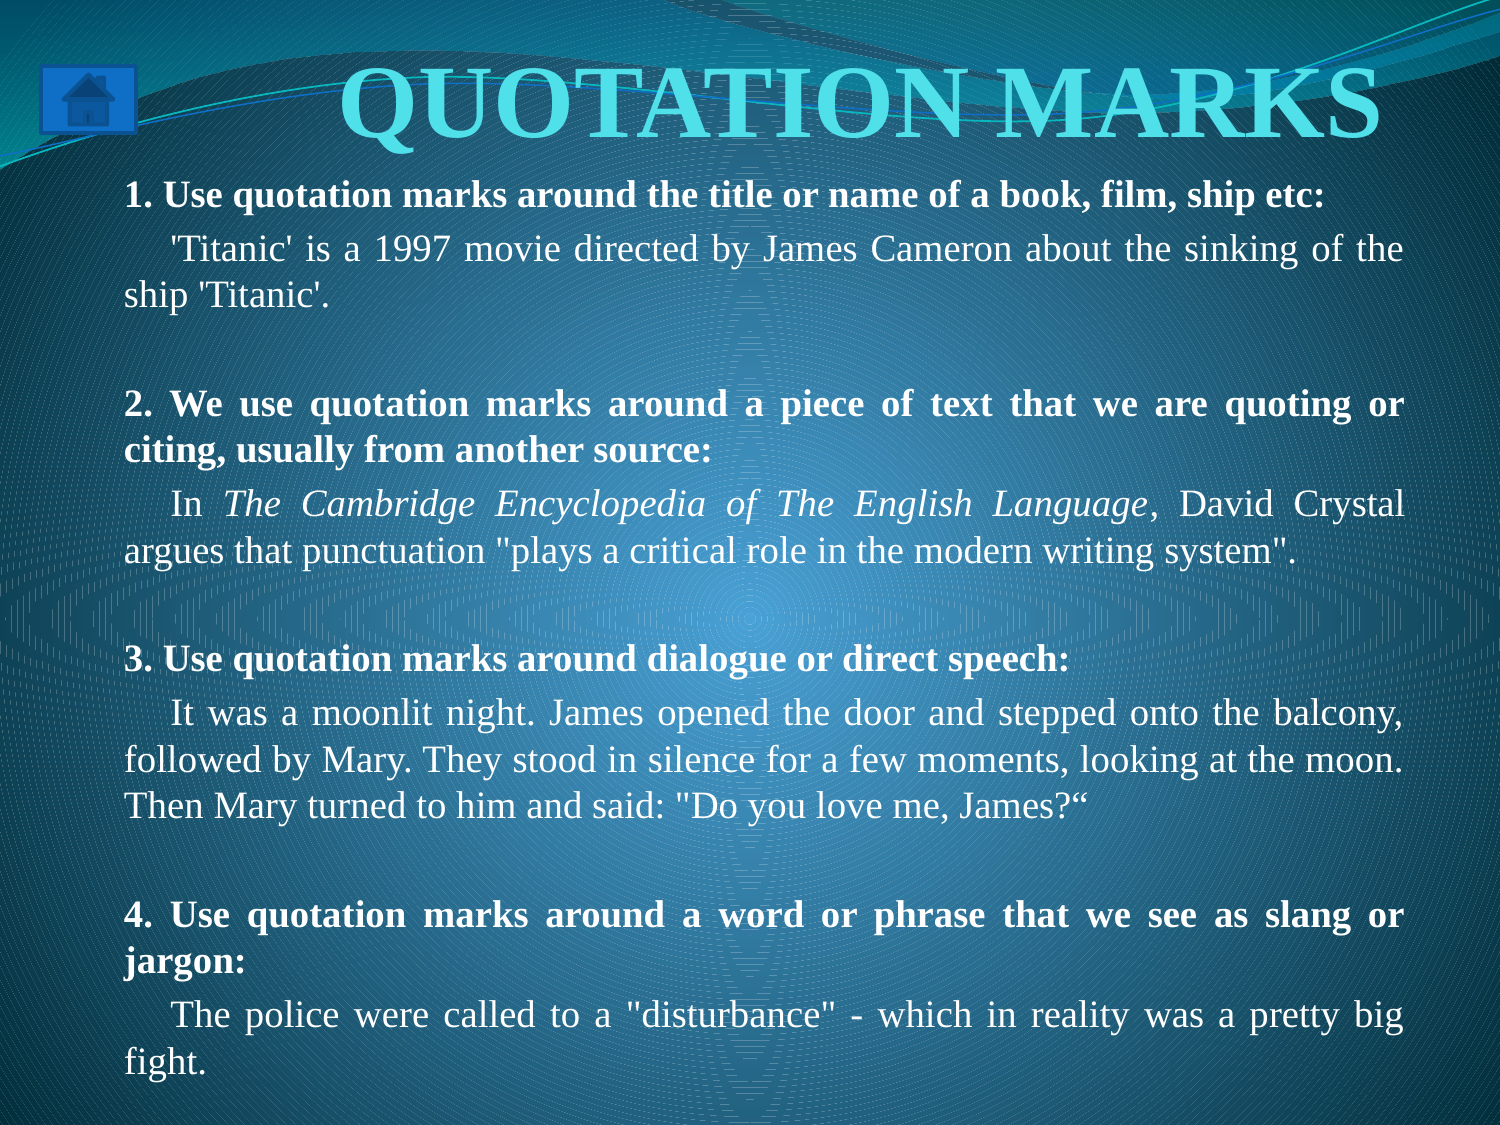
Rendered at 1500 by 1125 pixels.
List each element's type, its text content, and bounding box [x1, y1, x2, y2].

title QUOTATION MARKS [112, 0, 1388, 159]
text_box [39, 64, 138, 135]
subtitle 1. Use quotation marks around the title or name of a book, film, ship etc: 'Titanic' is a 1997 movie directed by James Cameron about the sinking of the ship 'Titanic'. 2. We use quotation marks around a piece of text that we are quoting or citing, usually from another source: In The Cambridge Encyclopedia of The English Language, David Crystal argues that punctuation "plays a critical role in the modern writing system". 3. Use quotation marks around dialogue or direct speech: It was a moonlit night. James opened the door and stepped onto the balcony, followed by Mary. They stood in silence for a few moments, looking at the moon. Then Mary turned to him and said: "Do you love me, James?“ 4. Use quotation marks around a word or phrase that we see as slang or jargon: The police were called to a "disturbance" - which in reality was a pretty big fight. [123, 160, 1412, 1125]
